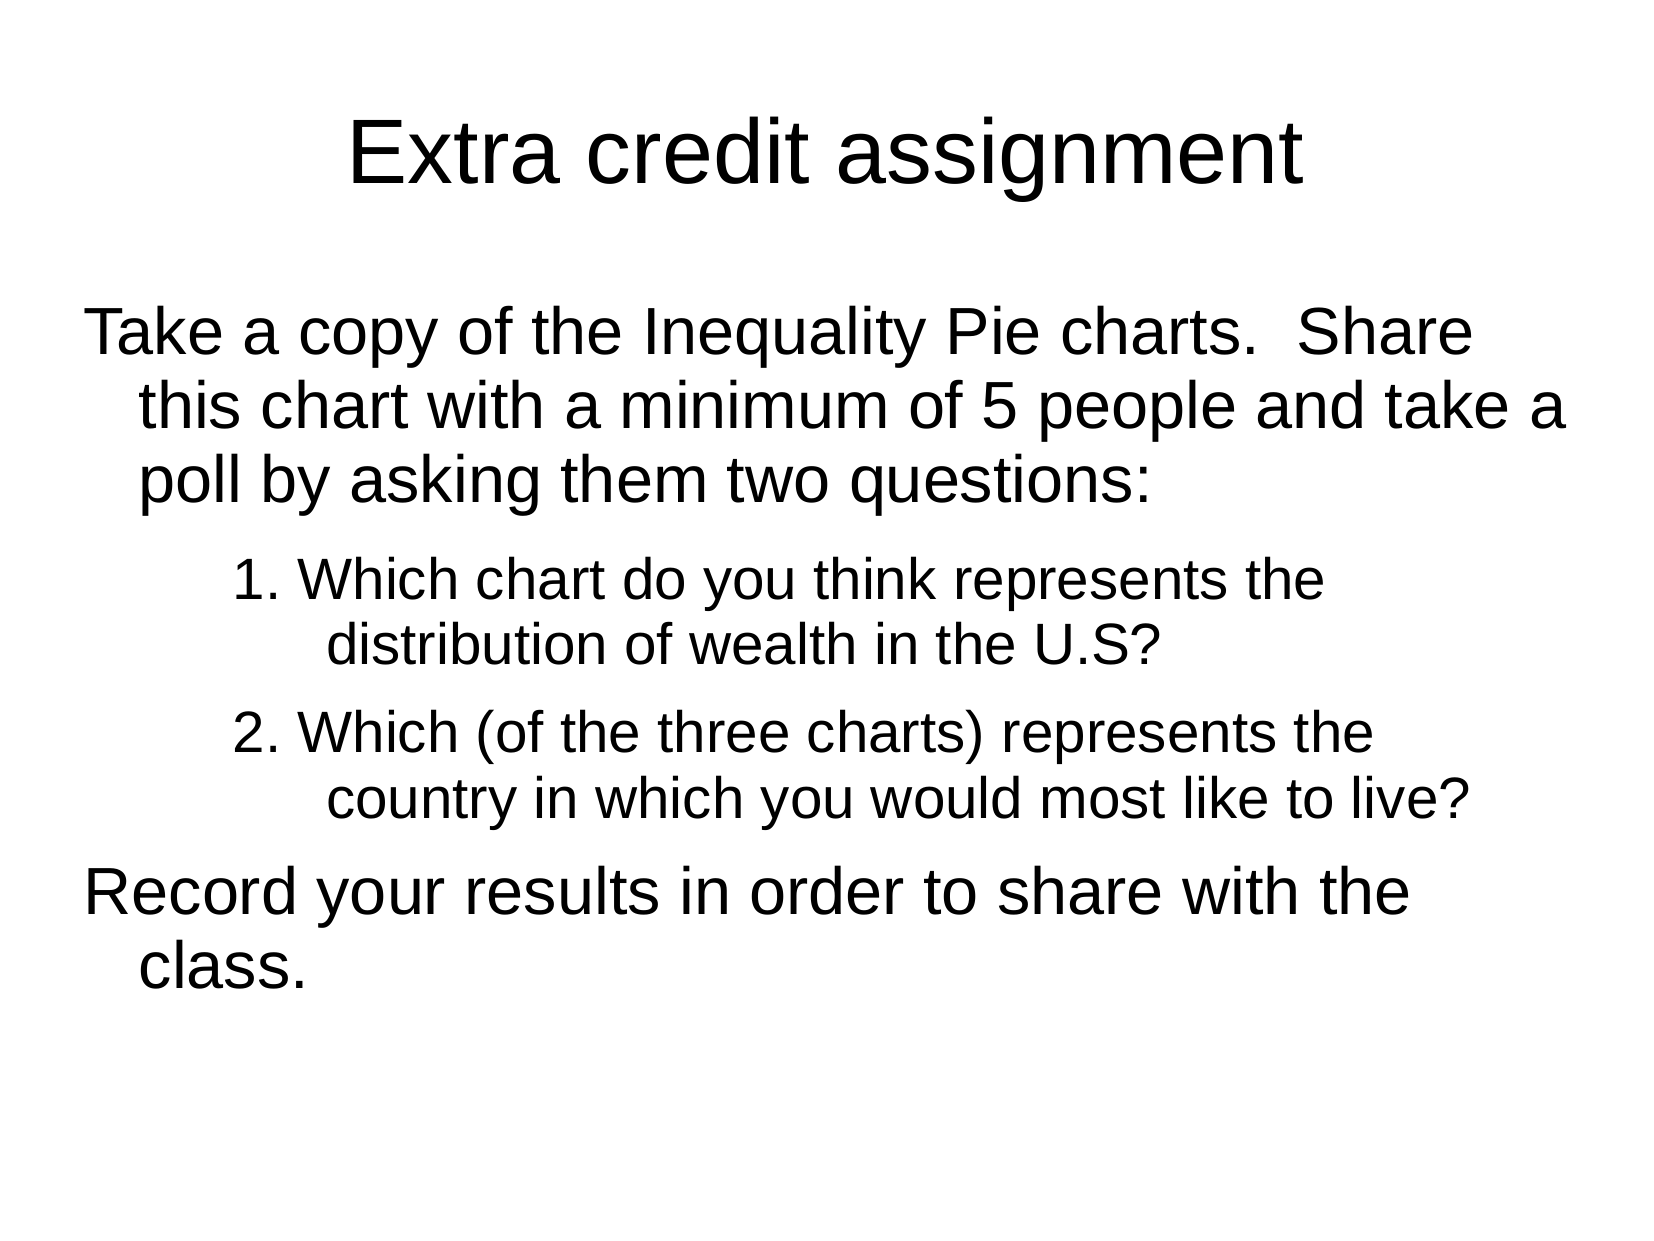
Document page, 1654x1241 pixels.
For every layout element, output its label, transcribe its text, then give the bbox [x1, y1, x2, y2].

text_box Extra credit assignment [82, 49, 1570, 256]
text_box Take a copy of the Inequality Pie charts. Share this chart with a minimum of 5 people and take a poll by asking them two questions: 1. Which chart do you think represents the distribution of wealth in the U.S? 2. Which (of the three charts) represents the country in which you would most like to live? Record your results in order to share with the class. [82, 290, 1570, 1241]
